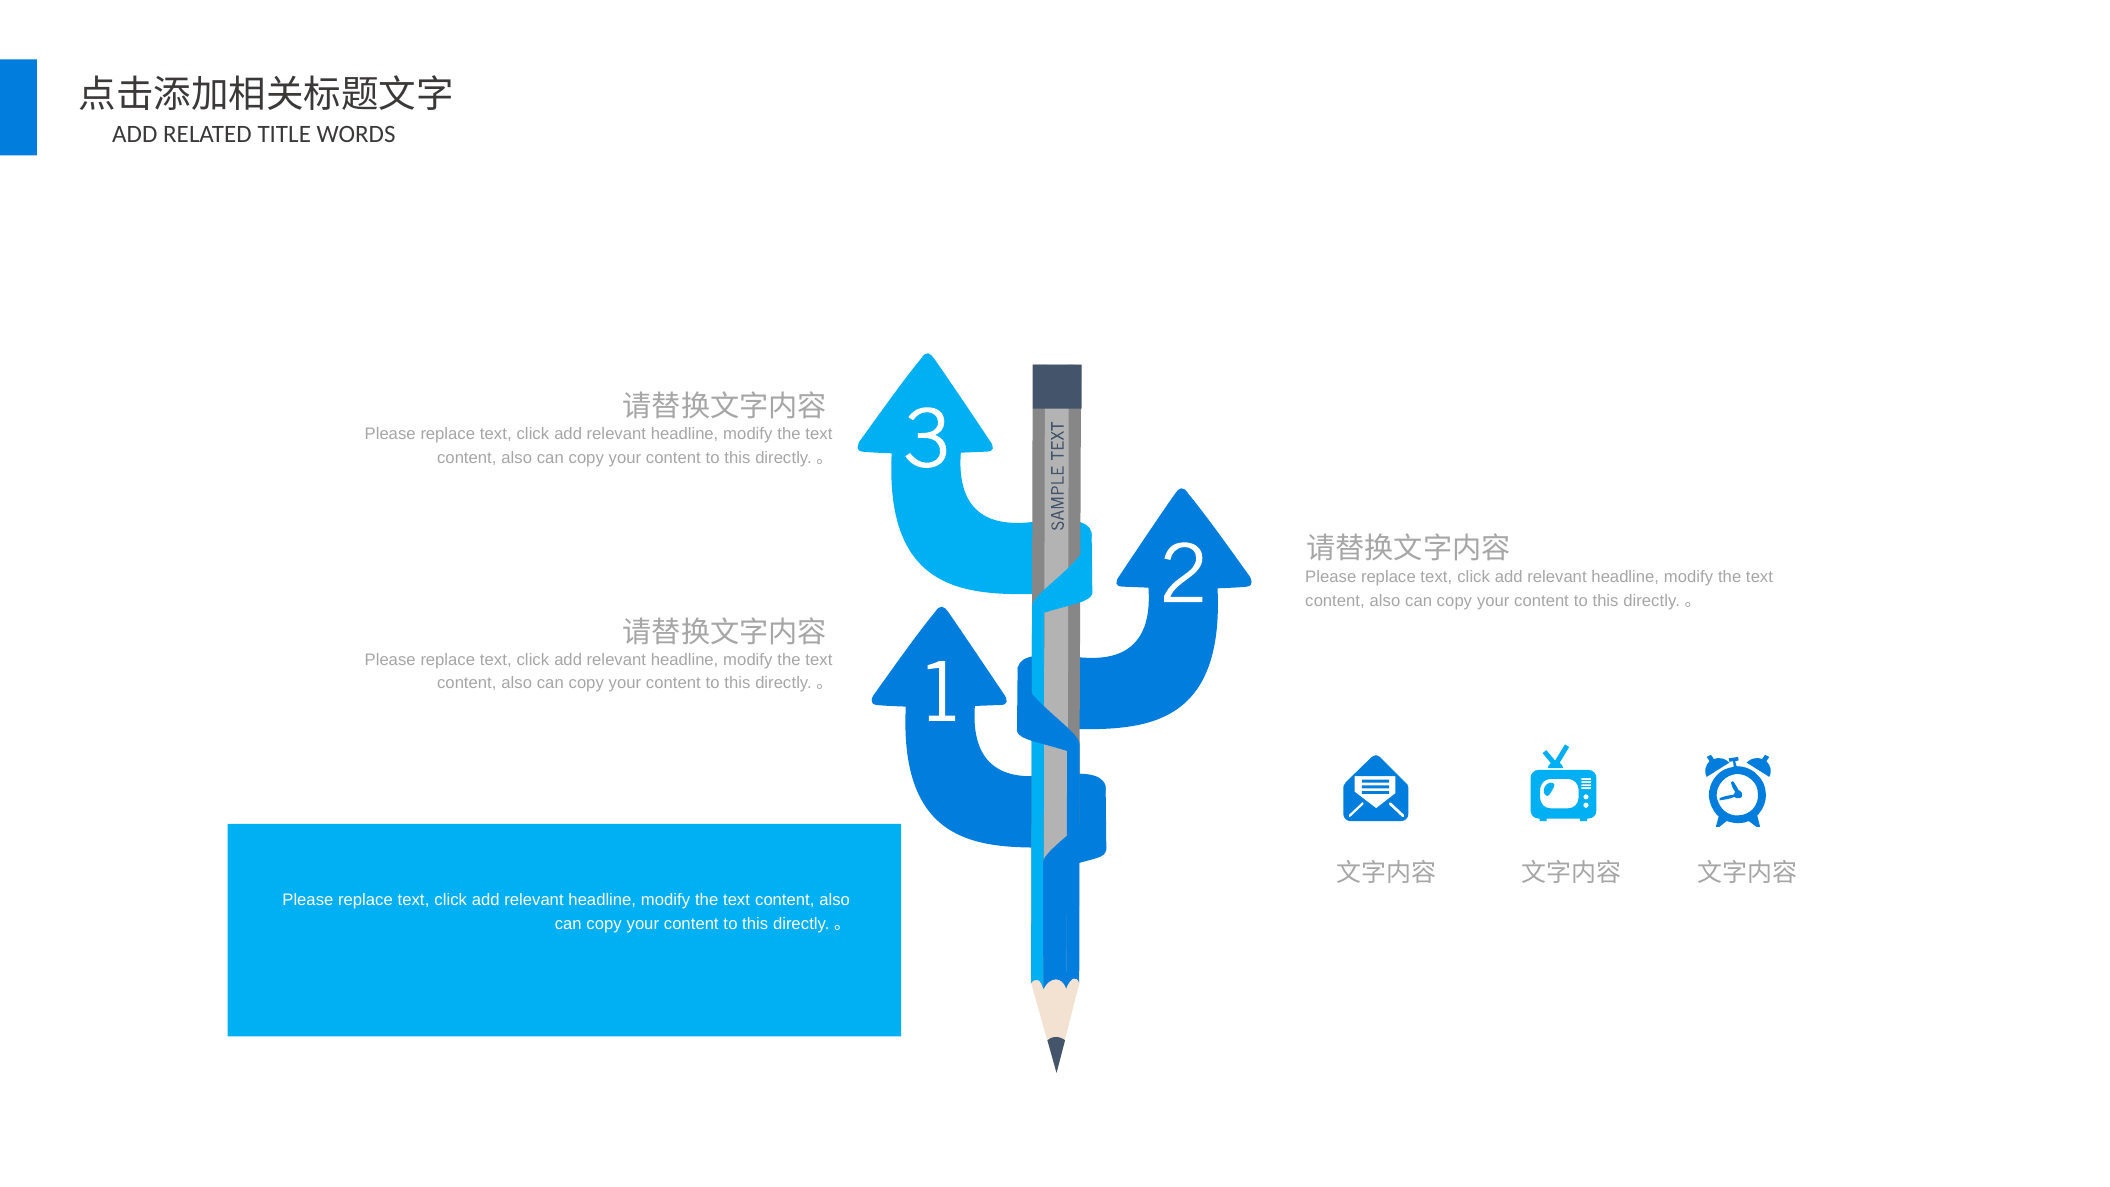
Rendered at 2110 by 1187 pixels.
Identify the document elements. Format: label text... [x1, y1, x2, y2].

text_box [1746, 754, 1771, 777]
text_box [323, 598, 848, 699]
text_box [1530, 744, 1597, 822]
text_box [854, 350, 1255, 1073]
text_box 点击添加相关标题文字 [62, 61, 470, 123]
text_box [323, 372, 848, 474]
text_box [1343, 755, 1409, 822]
text_box 文字内容 [1503, 842, 1640, 894]
text_box 文字内容 [1317, 842, 1455, 894]
text_box [1705, 754, 1766, 827]
text_box 文字内容 [1678, 842, 1816, 894]
text_box ADD RELATED TITLE WORDS [96, 109, 413, 156]
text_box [1290, 514, 1816, 617]
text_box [227, 823, 902, 1037]
